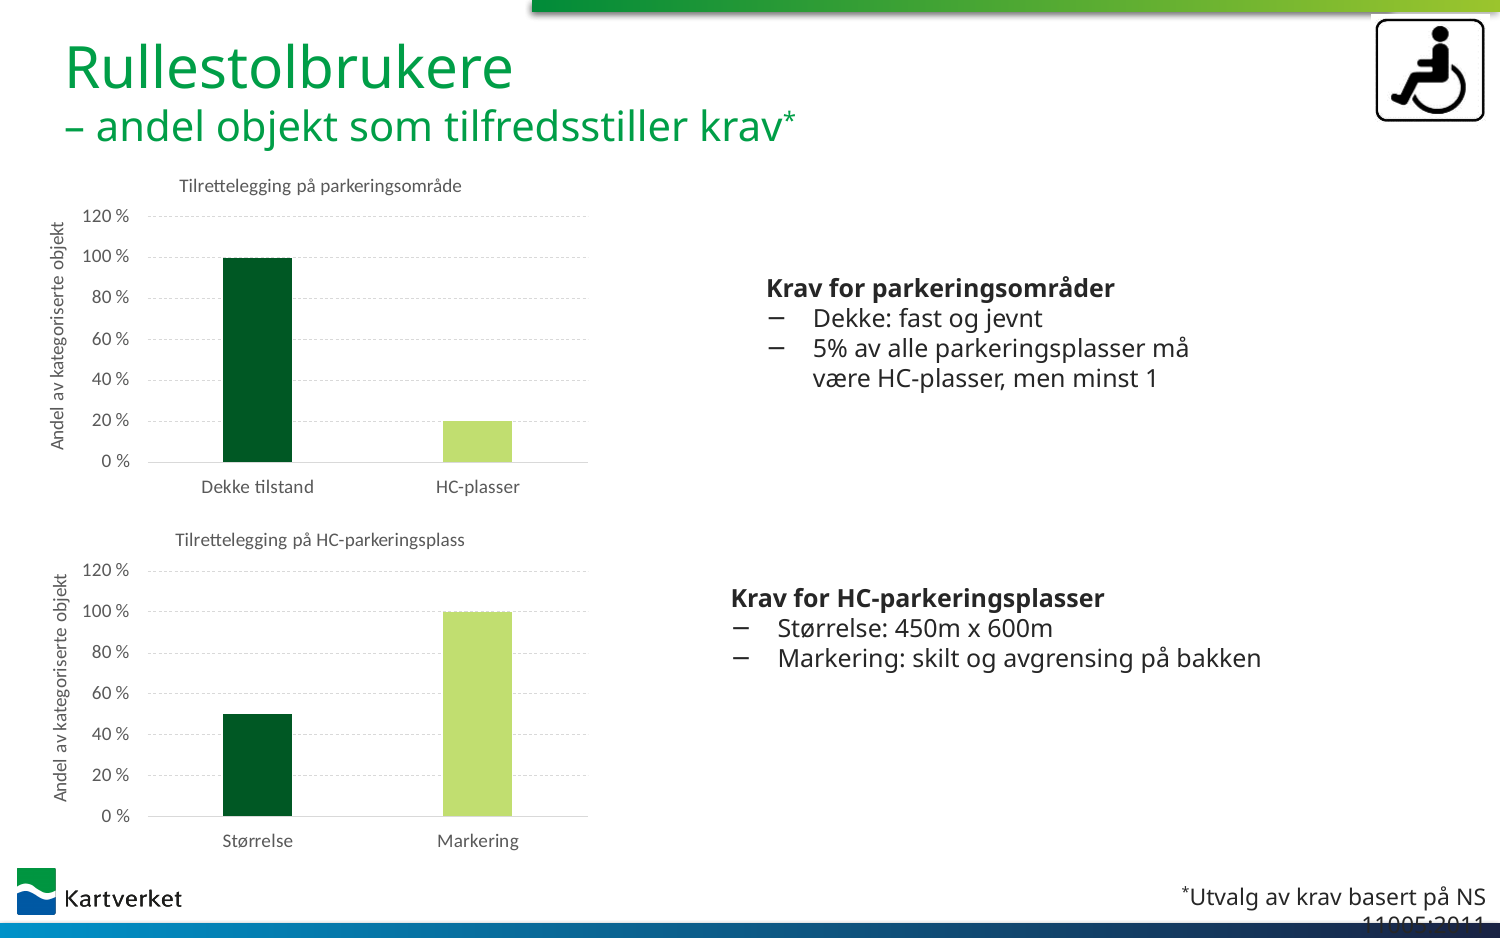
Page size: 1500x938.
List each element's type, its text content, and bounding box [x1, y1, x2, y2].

text_box *Utvalg av krav basert på NS 11005:2011 [1068, 873, 1500, 938]
text_box Rullestolbrukere – andel objekt som tilfredsstiller krav* [49, 23, 1431, 158]
picture [1371, 13, 1491, 127]
text_box Krav for parkeringsområder Dekke: fast og jevnt 5% av alle parkeringsplasser må være HC-plasser, men minst 1 [751, 264, 1232, 400]
picture [41, 520, 599, 859]
text_box Krav for HC-parkeringsplasser Størrelse: 450m x 600m Markering: skilt og avgrensing på bakken [715, 574, 1278, 680]
picture [41, 166, 599, 505]
